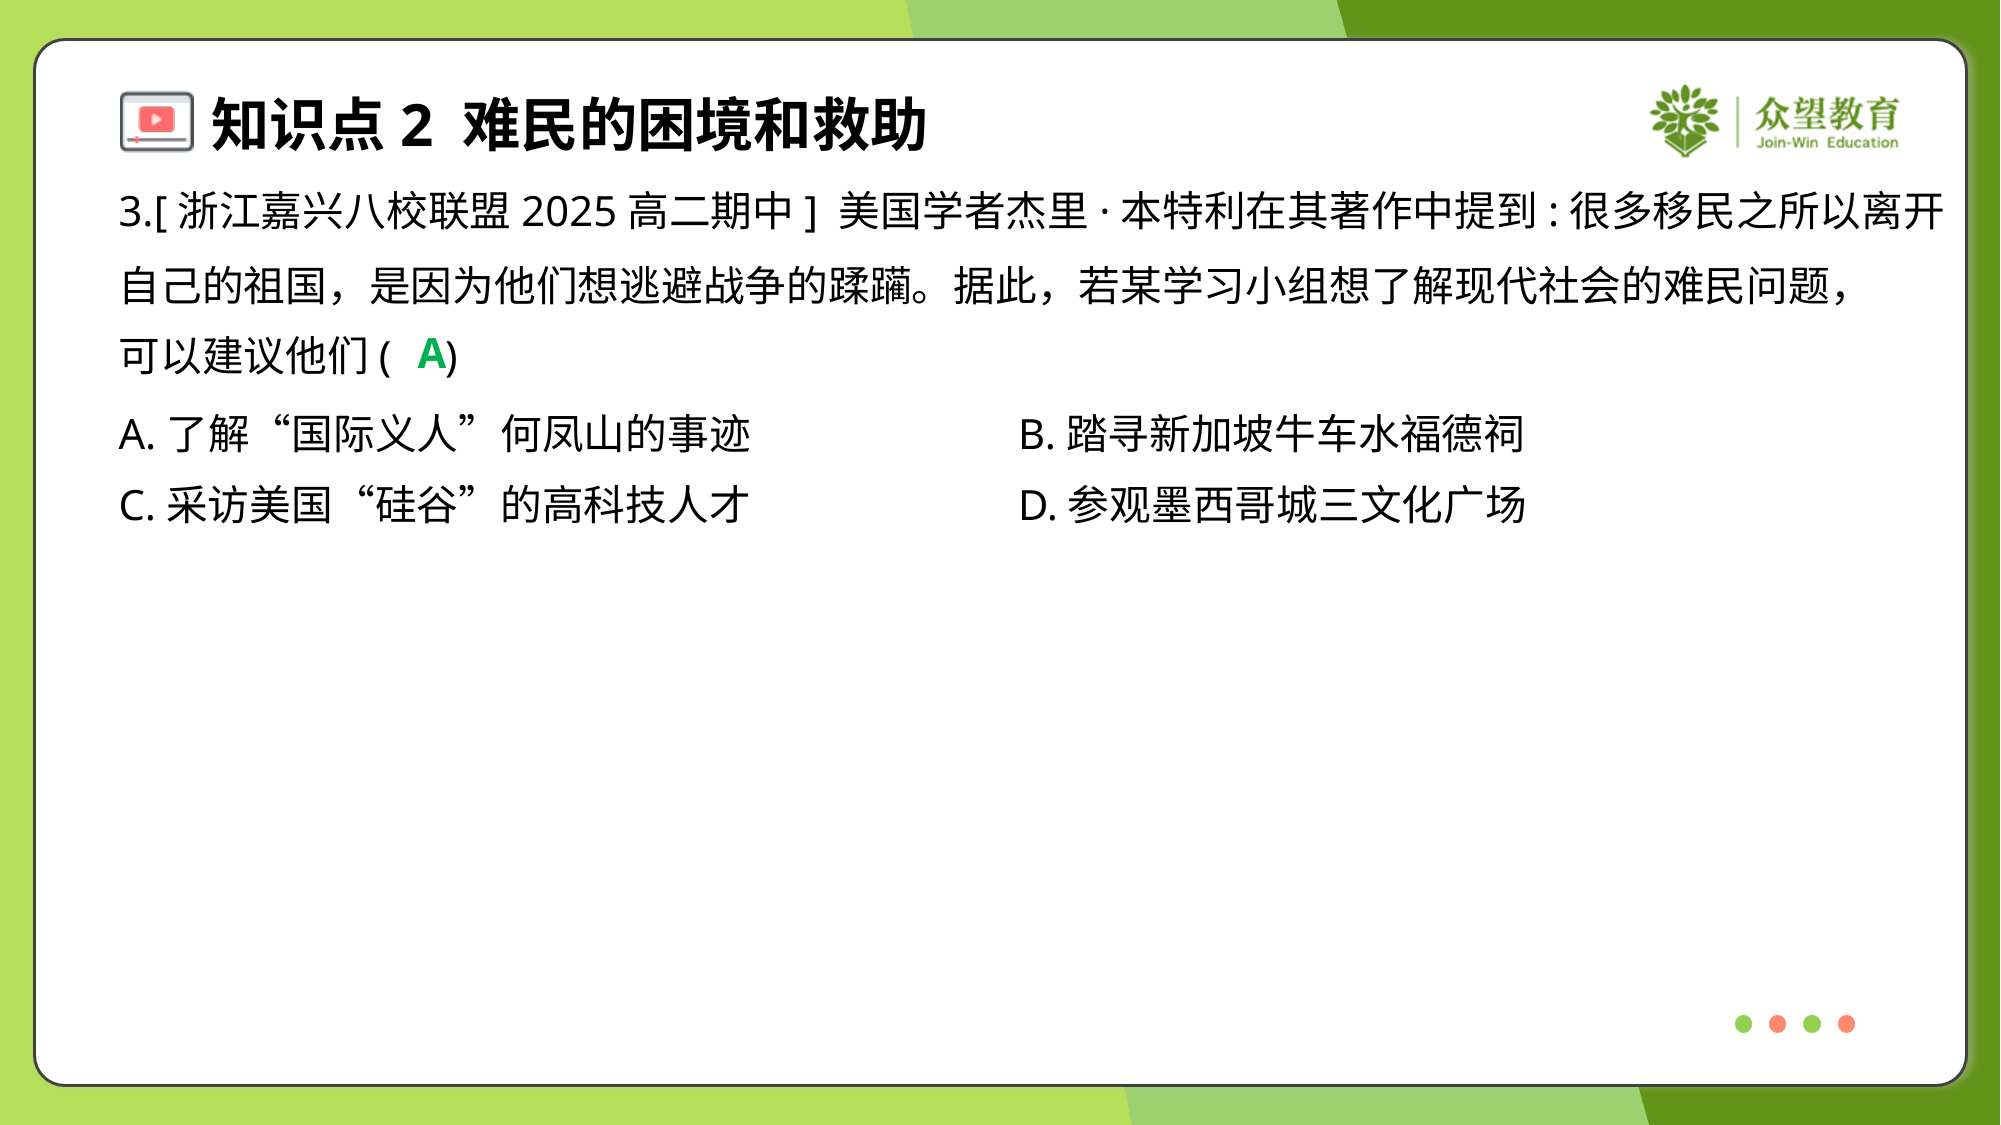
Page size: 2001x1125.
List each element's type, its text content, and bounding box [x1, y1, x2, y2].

text_box 3.[浙江嘉兴八校联盟2025高二期中] 美国学者杰里·本特利在其著作中提到:很多移民之所以离开 自己的祖国，是因为他们想逃避战争的蹂躏。据此，若某学习小组想了解现代社会的难民问题， 可以建议他们( ) [118, 159, 1883, 373]
picture [0, 0, 2000, 1125]
text_box A.了解“国际义人”何凤山的事迹 B.踏寻新加坡牛车水福德祠 C.采访美国“硅谷”的高科技人才 D.参观墨西哥城三文化广场 [118, 382, 1883, 522]
text_box A [401, 306, 463, 371]
